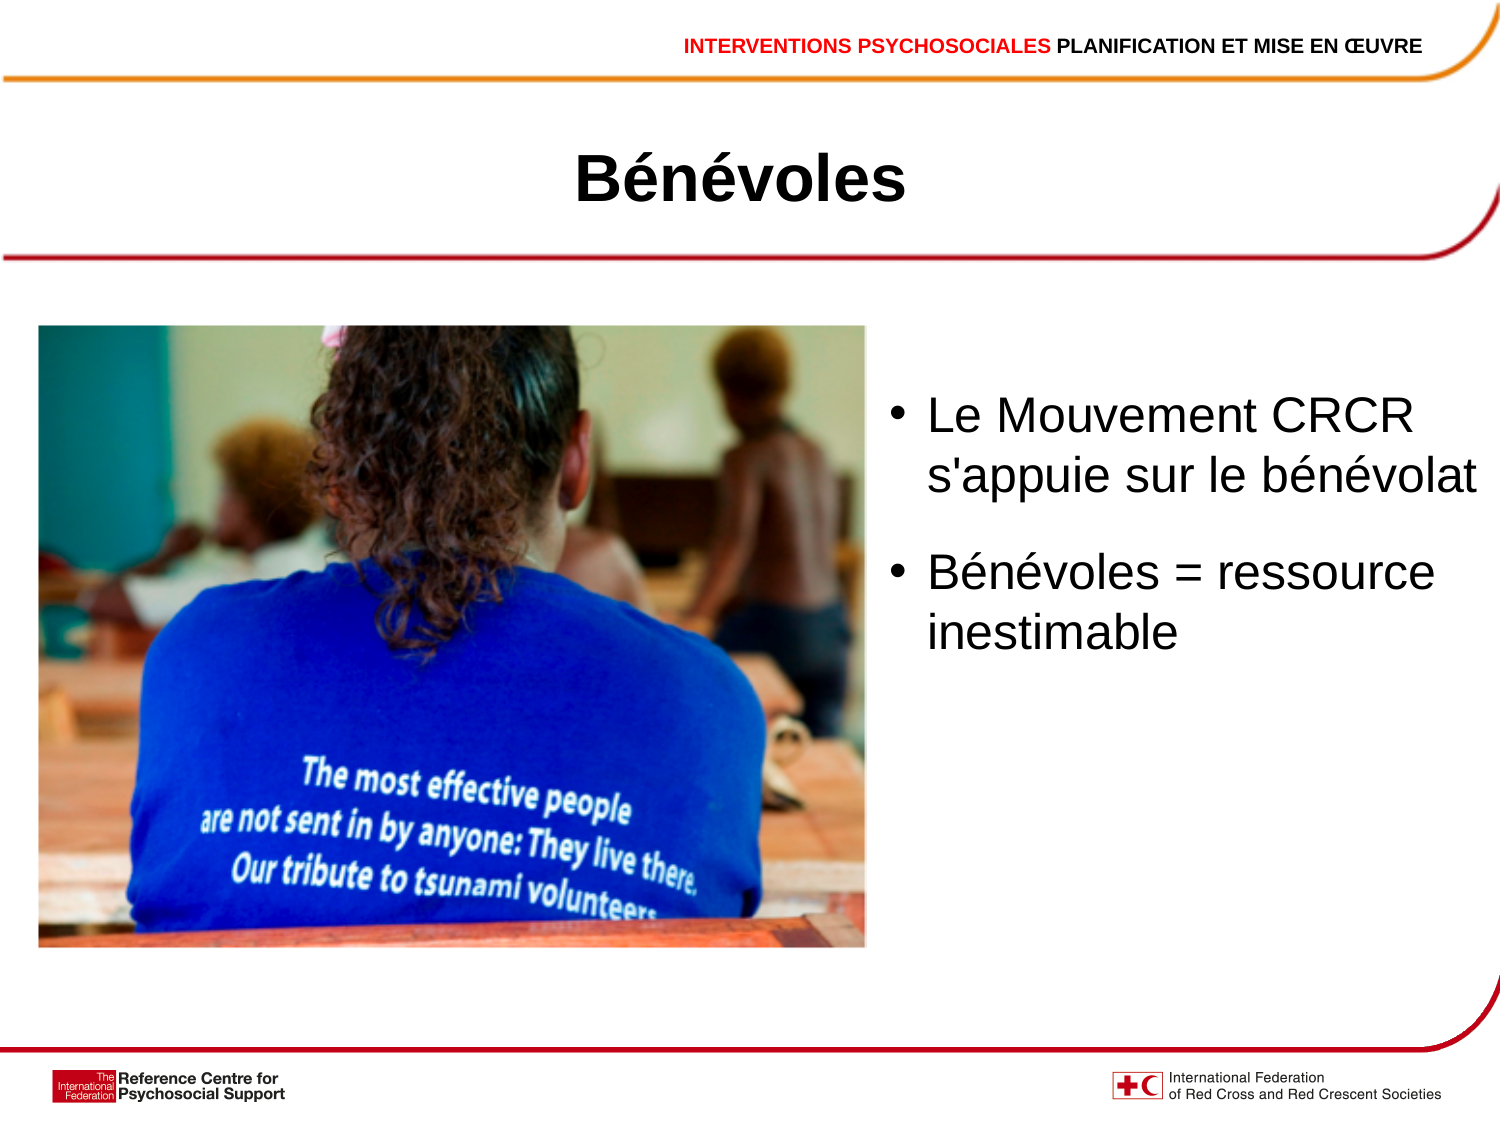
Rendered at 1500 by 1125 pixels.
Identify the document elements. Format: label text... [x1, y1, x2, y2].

text_box Le Mouvement CRCR s'appuie sur le bénévolat Bénévoles = ressource inestimable [875, 374, 1500, 765]
picture [0, 974, 1500, 1125]
picture [0, 0, 1500, 265]
picture [37, 324, 868, 951]
